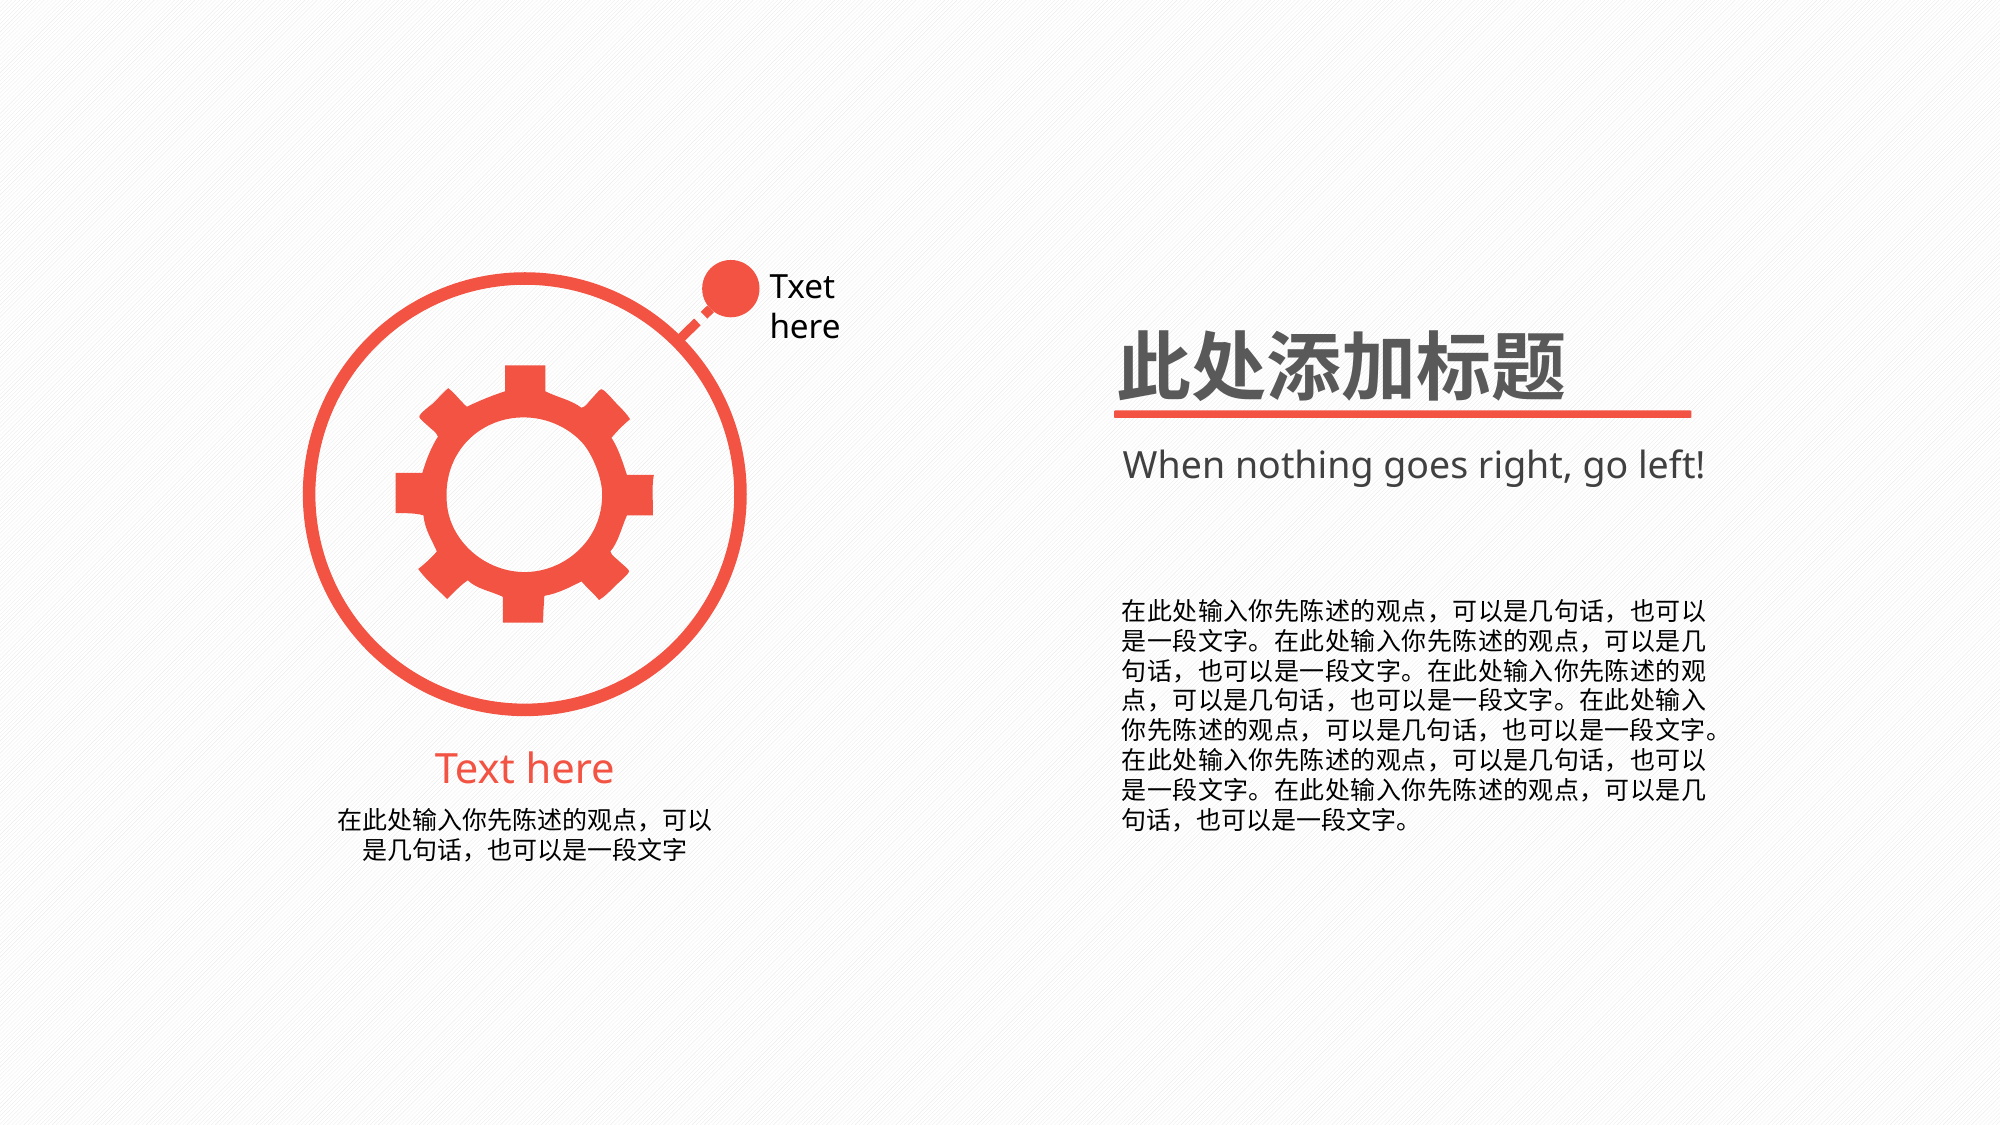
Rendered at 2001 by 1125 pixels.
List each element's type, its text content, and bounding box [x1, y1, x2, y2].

text_box [703, 258, 754, 317]
text_box 此处添加标题 [1102, 312, 1582, 418]
text_box Txet here [754, 257, 924, 353]
text_box When nothing goes right, go left! [1107, 433, 1721, 494]
text_box 在此处输入你先陈述的观点，可以是几句话，也可以是一段文字 [311, 796, 739, 872]
text_box 在此处输入你先陈述的观点，可以是几句话，也可以是一段文字。在此处输入你先陈述的观点，可以是几句话，也可以是一段文字。在此处输入你先陈述的观点，可以是几句话，也可以是一段文字。在此处输入你先陈述的观点，可以是几句话，也可以是一段文字。在此处输入你先陈述的观点，可以是几句话，也可以是一段文字。在此处输入你先陈述的观点，可以是几句话，也可以是一段文字。 [1107, 587, 1722, 842]
text_box [1113, 409, 1693, 419]
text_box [677, 308, 711, 342]
text_box Text here [419, 734, 630, 796]
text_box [309, 278, 741, 710]
